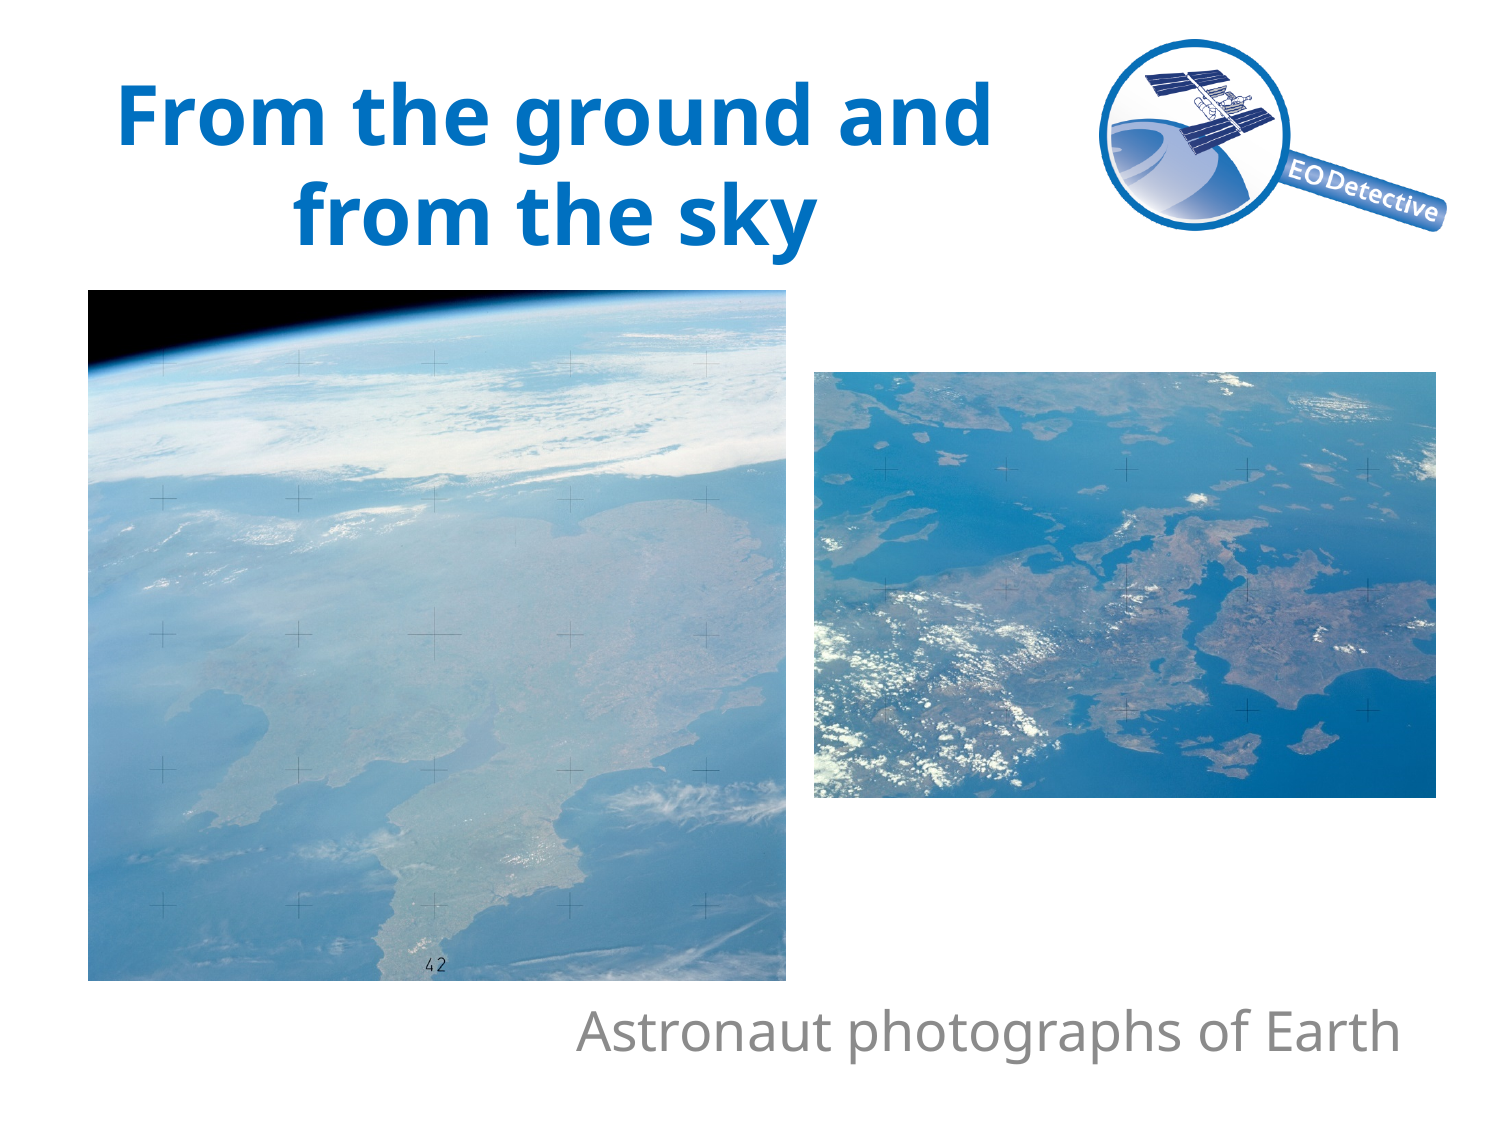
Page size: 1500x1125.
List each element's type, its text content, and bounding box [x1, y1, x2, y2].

picture [1099, 39, 1447, 232]
title From the ground and from the sky [64, 54, 1046, 303]
picture [814, 372, 1436, 799]
picture [87, 290, 786, 981]
picture [1272, 737, 1284, 741]
list Astronaut photographs of Earth [561, 975, 1467, 1071]
picture [1253, 701, 1436, 799]
